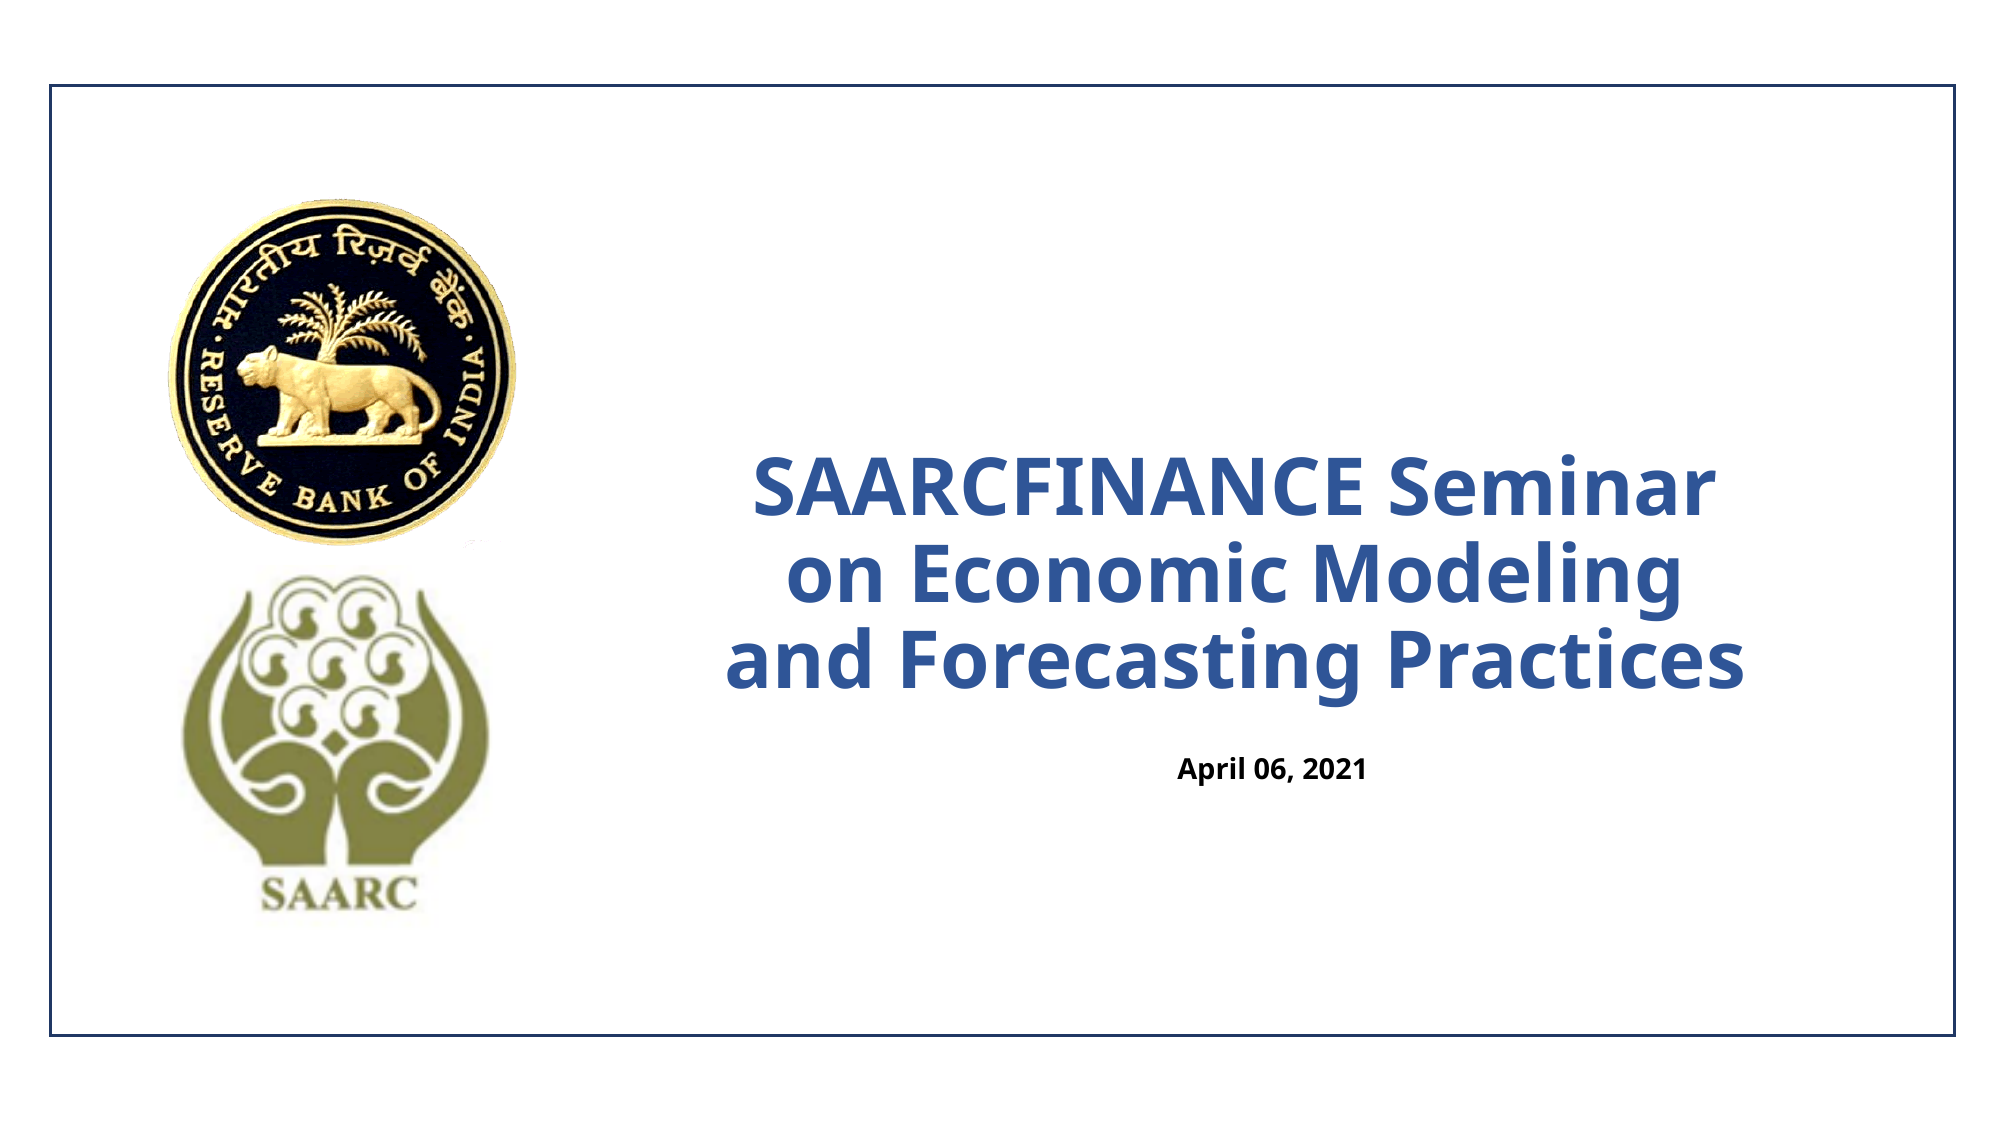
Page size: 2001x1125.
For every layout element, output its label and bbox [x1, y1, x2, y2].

picture [155, 565, 514, 930]
text_box [50, 84, 1956, 1037]
picture [155, 186, 526, 557]
